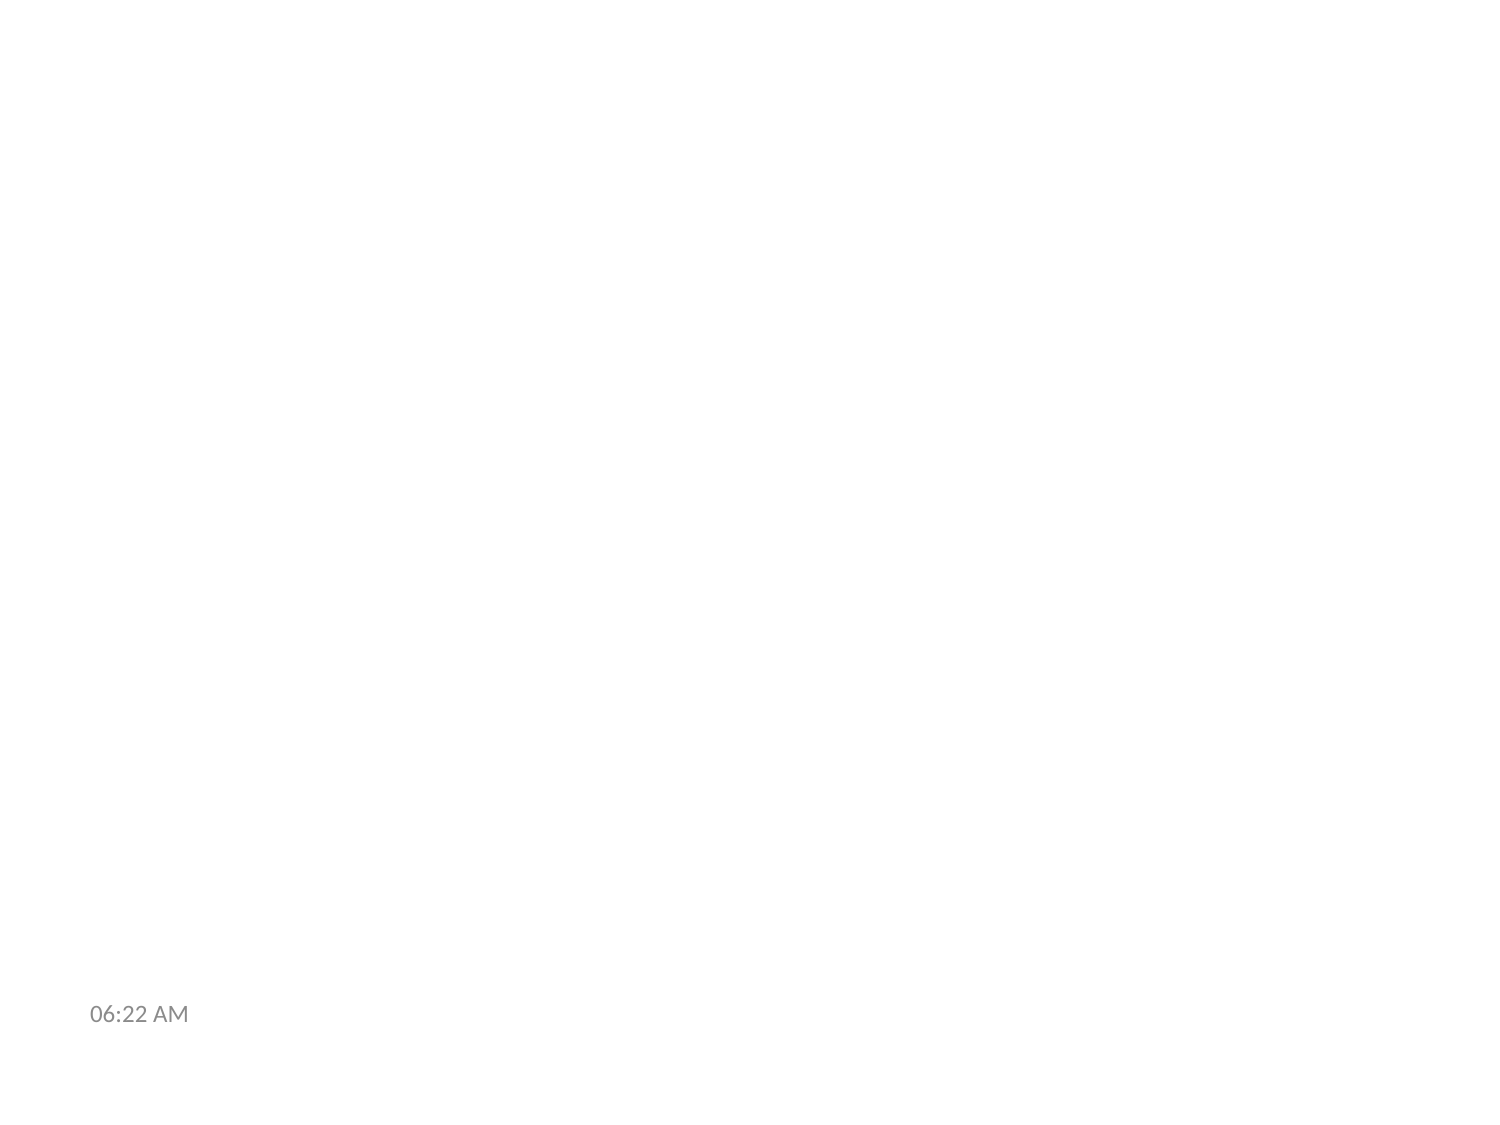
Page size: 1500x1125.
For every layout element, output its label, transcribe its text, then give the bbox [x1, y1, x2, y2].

text_box 3:35 PM [75, 982, 425, 1043]
